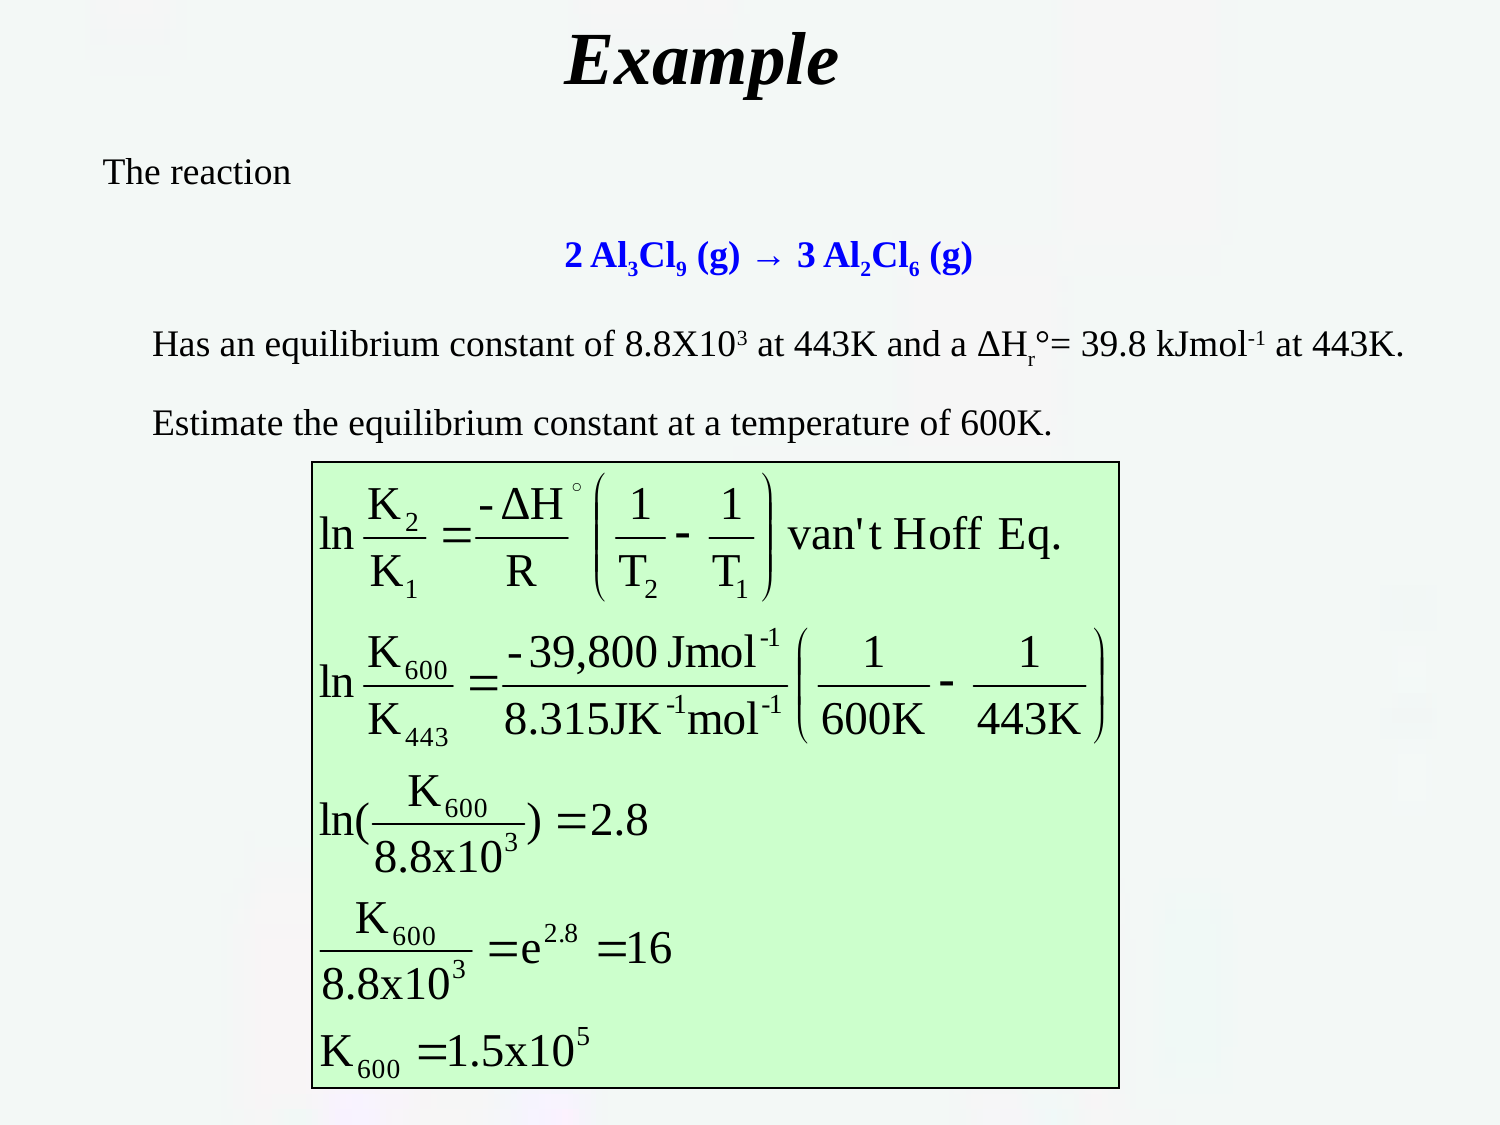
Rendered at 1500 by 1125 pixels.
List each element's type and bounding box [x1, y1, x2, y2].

list [312, 462, 1119, 1088]
picture [0, 0, 1500, 1125]
